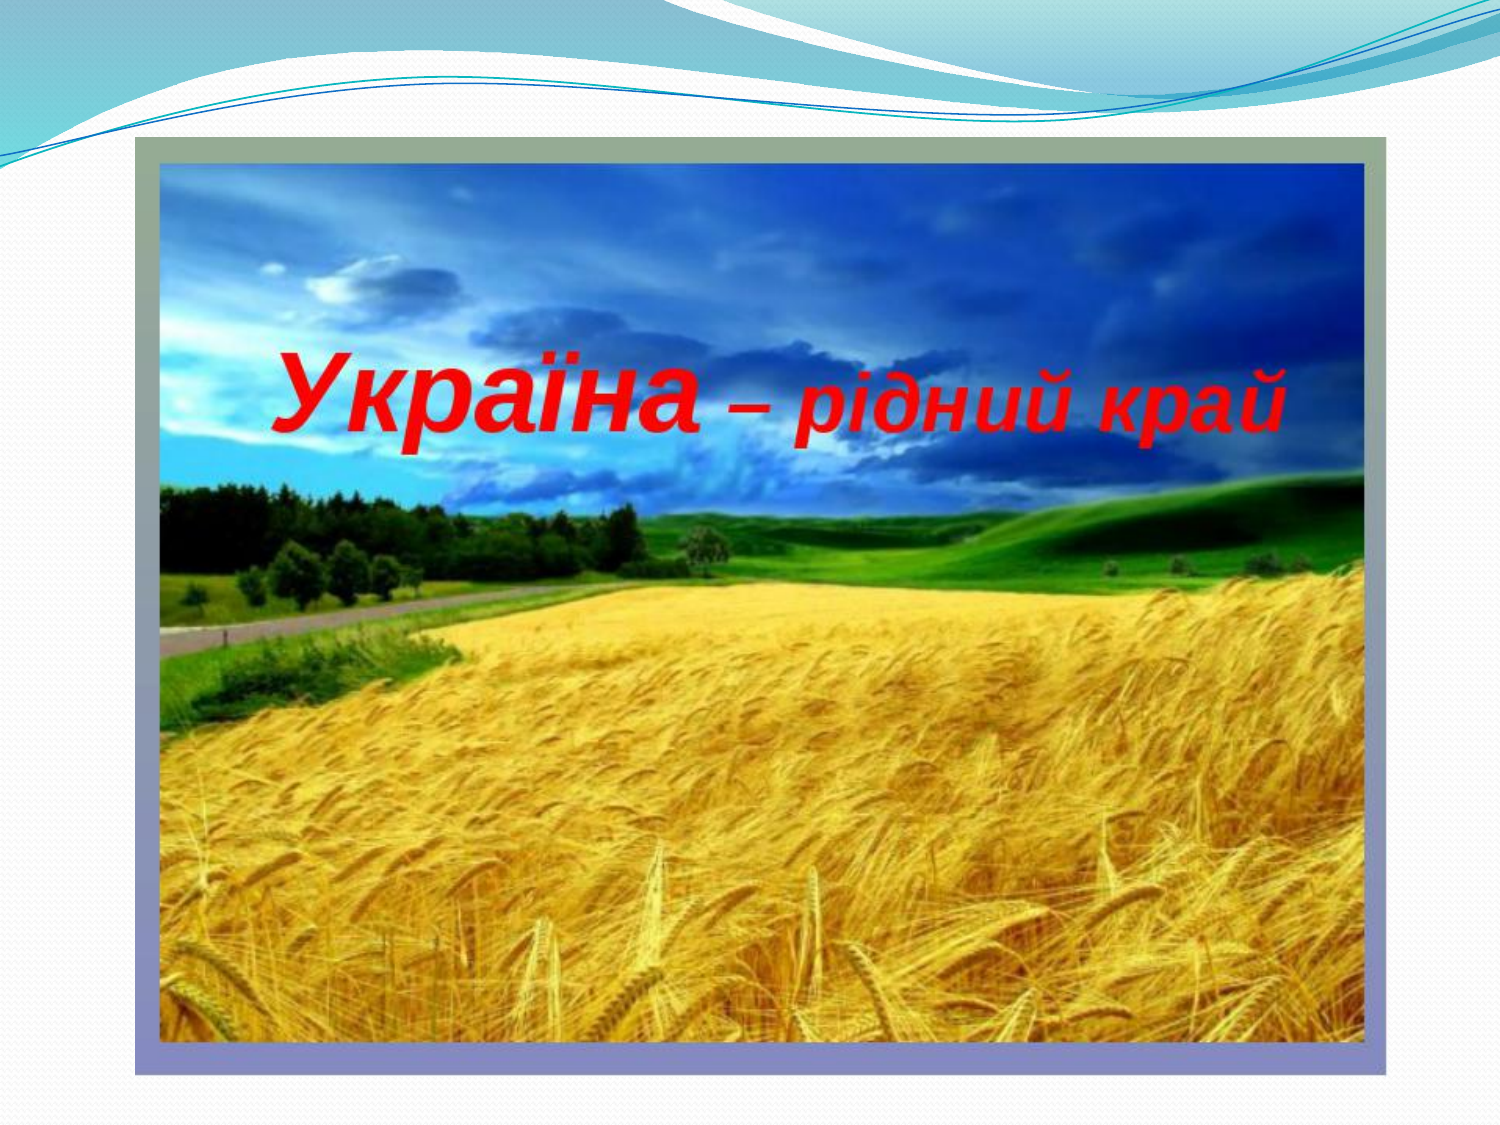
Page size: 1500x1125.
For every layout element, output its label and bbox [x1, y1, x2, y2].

list [135, 136, 1389, 1077]
